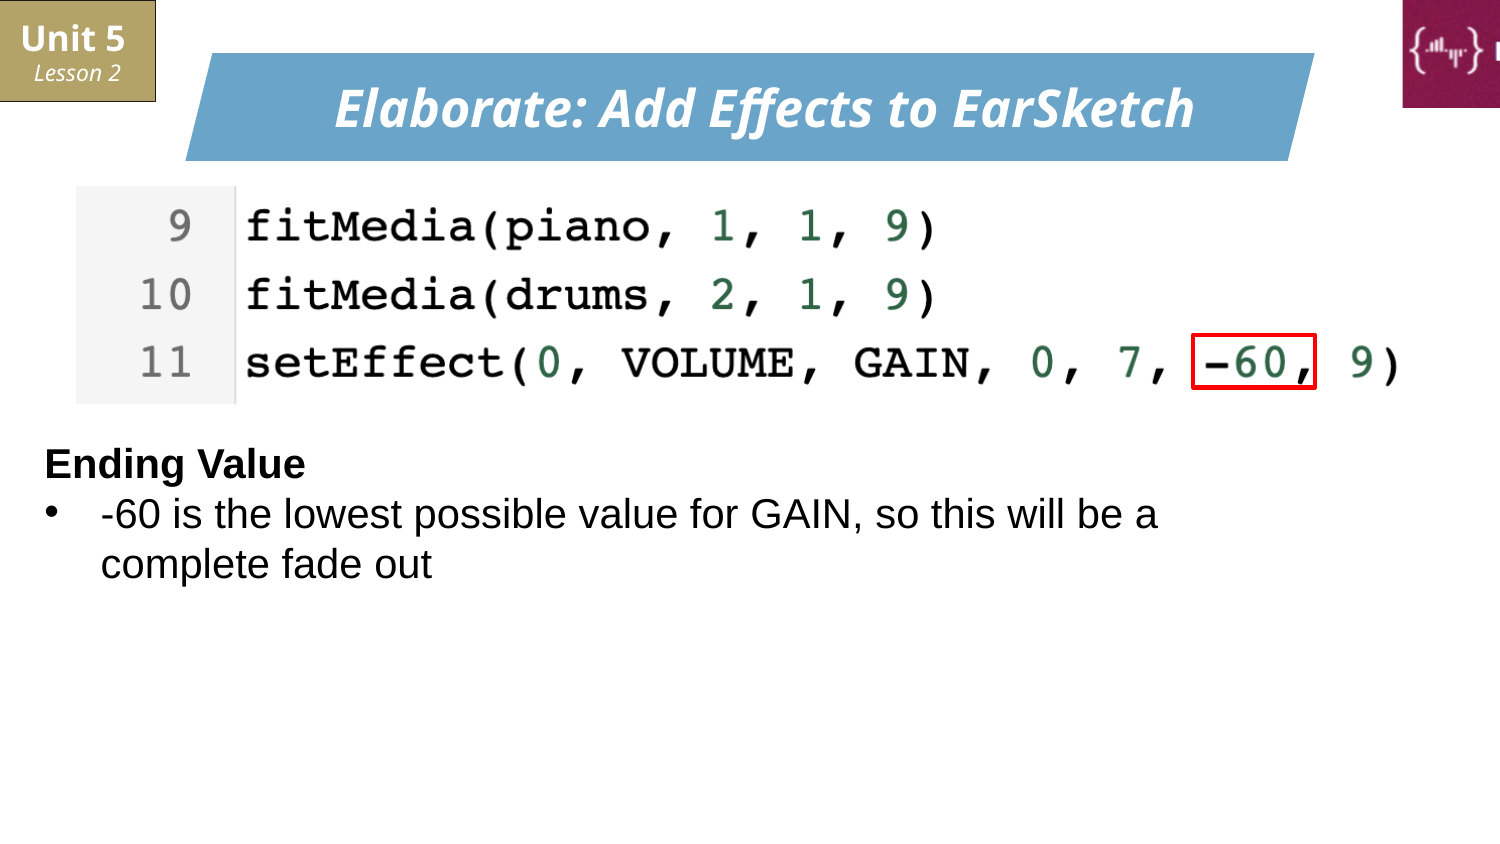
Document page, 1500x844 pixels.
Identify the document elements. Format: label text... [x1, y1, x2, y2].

text_box [185, 53, 1315, 161]
title Elaborate: Add Effects to EarSketch [236, 60, 1295, 155]
text_box Unit 5 Lesson 2 [0, 0, 156, 102]
text_box Ending Value -60 is the lowest possible value for GAIN, so this will be a complete fade out [29, 421, 1236, 809]
picture [76, 185, 1423, 404]
picture [1402, 0, 1500, 108]
